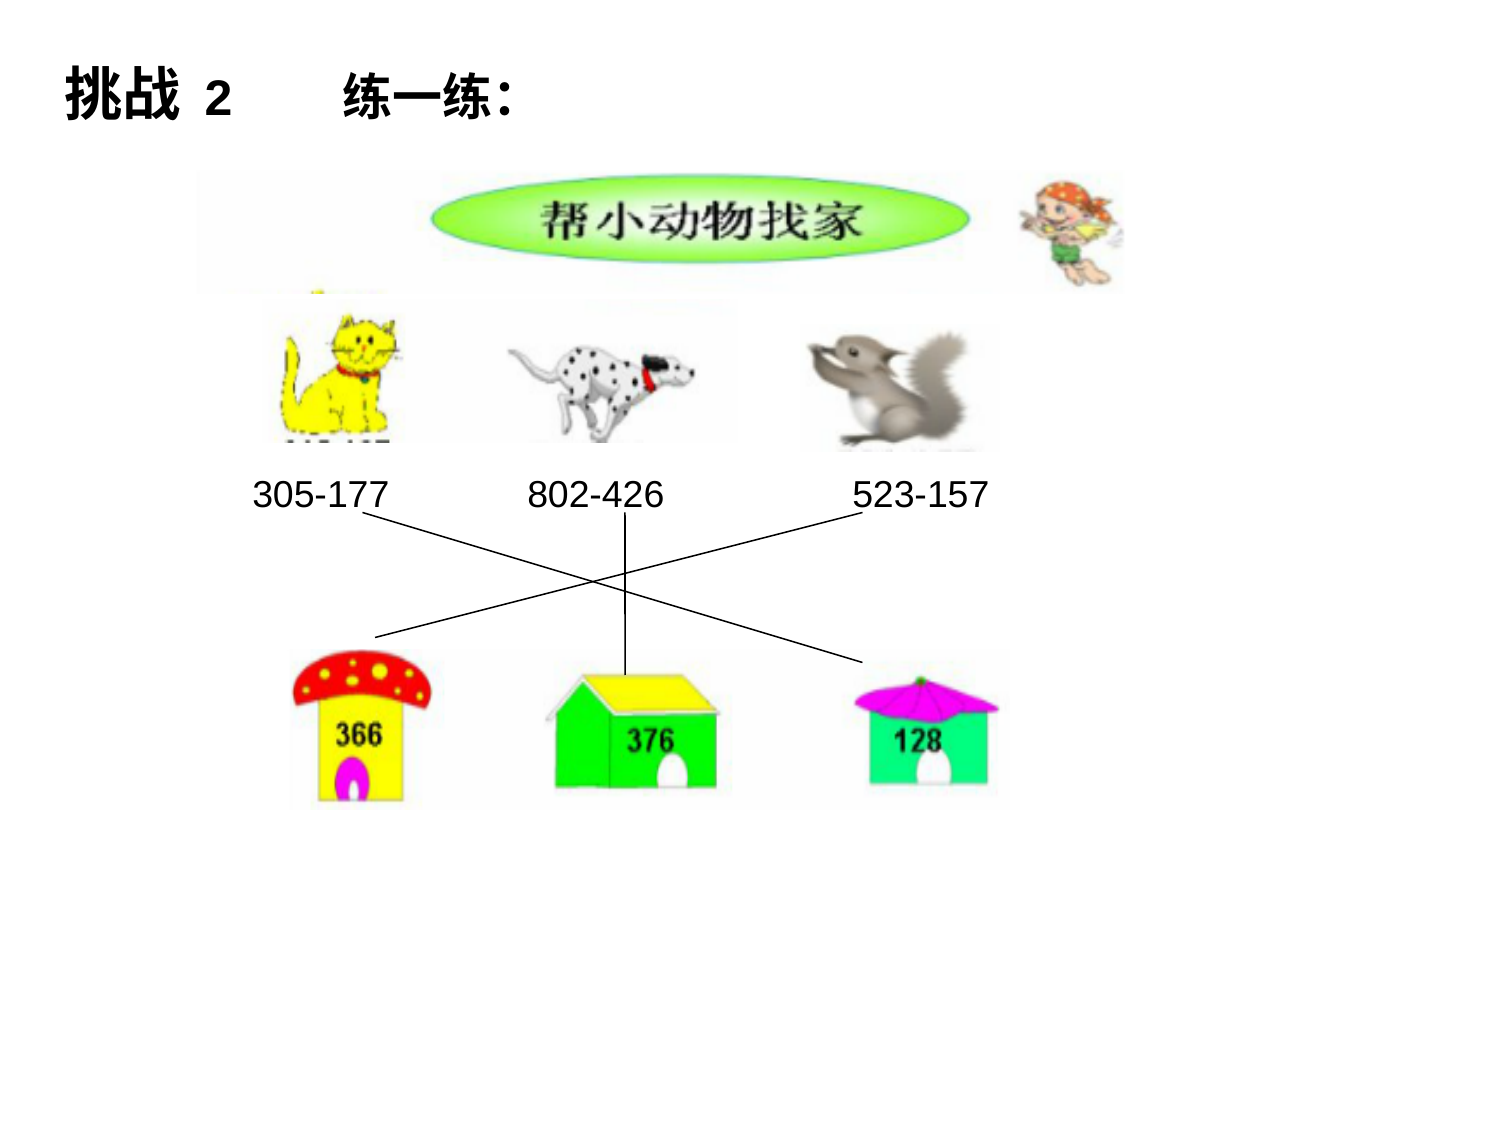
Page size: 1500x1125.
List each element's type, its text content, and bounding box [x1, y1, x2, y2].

text_box 挑战 2 练一练： [49, 50, 575, 135]
text_box 523-157 [837, 462, 1013, 523]
text_box 305-177 [237, 462, 438, 523]
picture [262, 299, 738, 443]
picture [799, 324, 1001, 452]
text_box 802-426 [512, 462, 700, 523]
picture [287, 649, 1010, 810]
picture [174, 137, 1151, 294]
